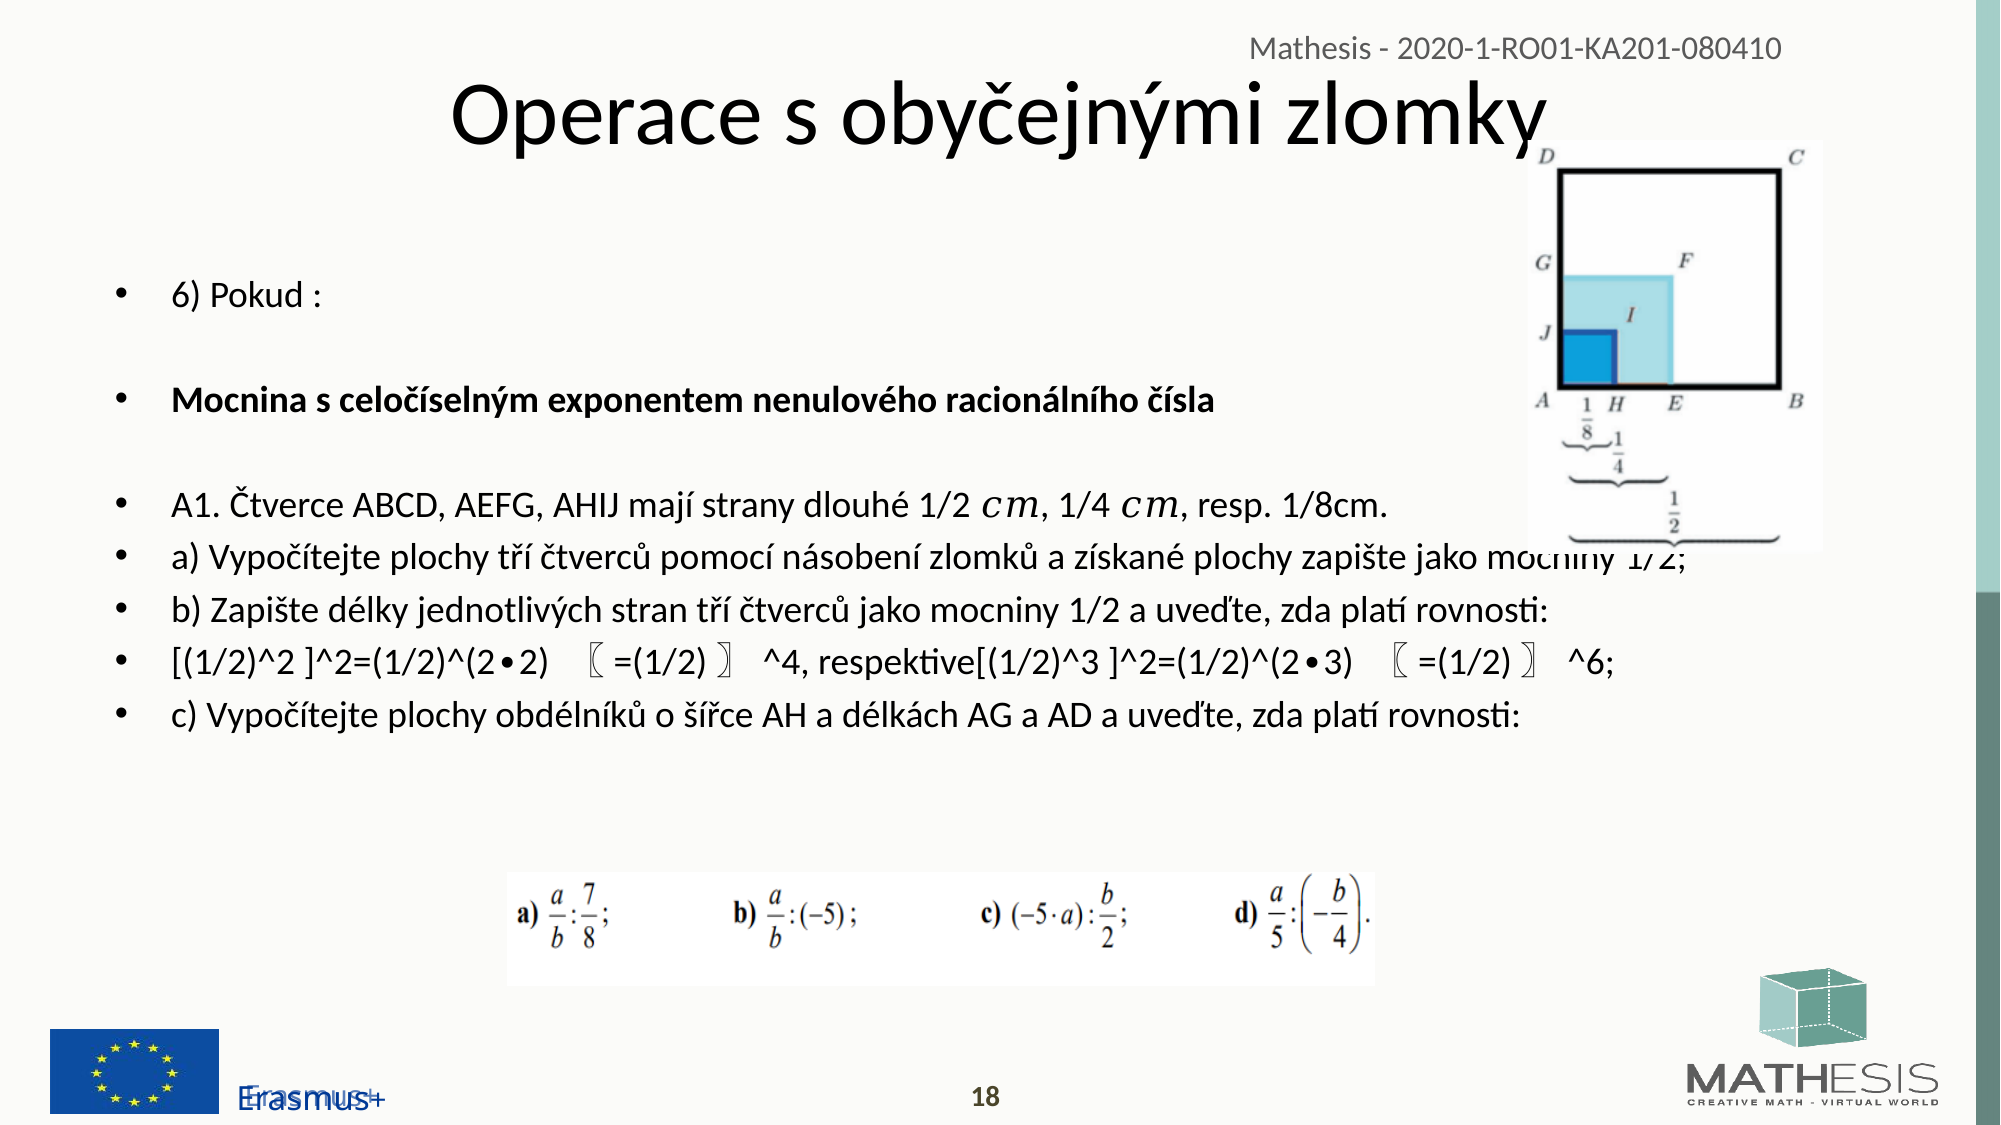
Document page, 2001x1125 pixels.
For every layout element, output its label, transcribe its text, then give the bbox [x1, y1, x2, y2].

picture [1527, 139, 1824, 554]
picture [50, 1029, 219, 1114]
picture [507, 872, 1376, 986]
title Operace s obyčejnými zlomky [99, 45, 1900, 233]
